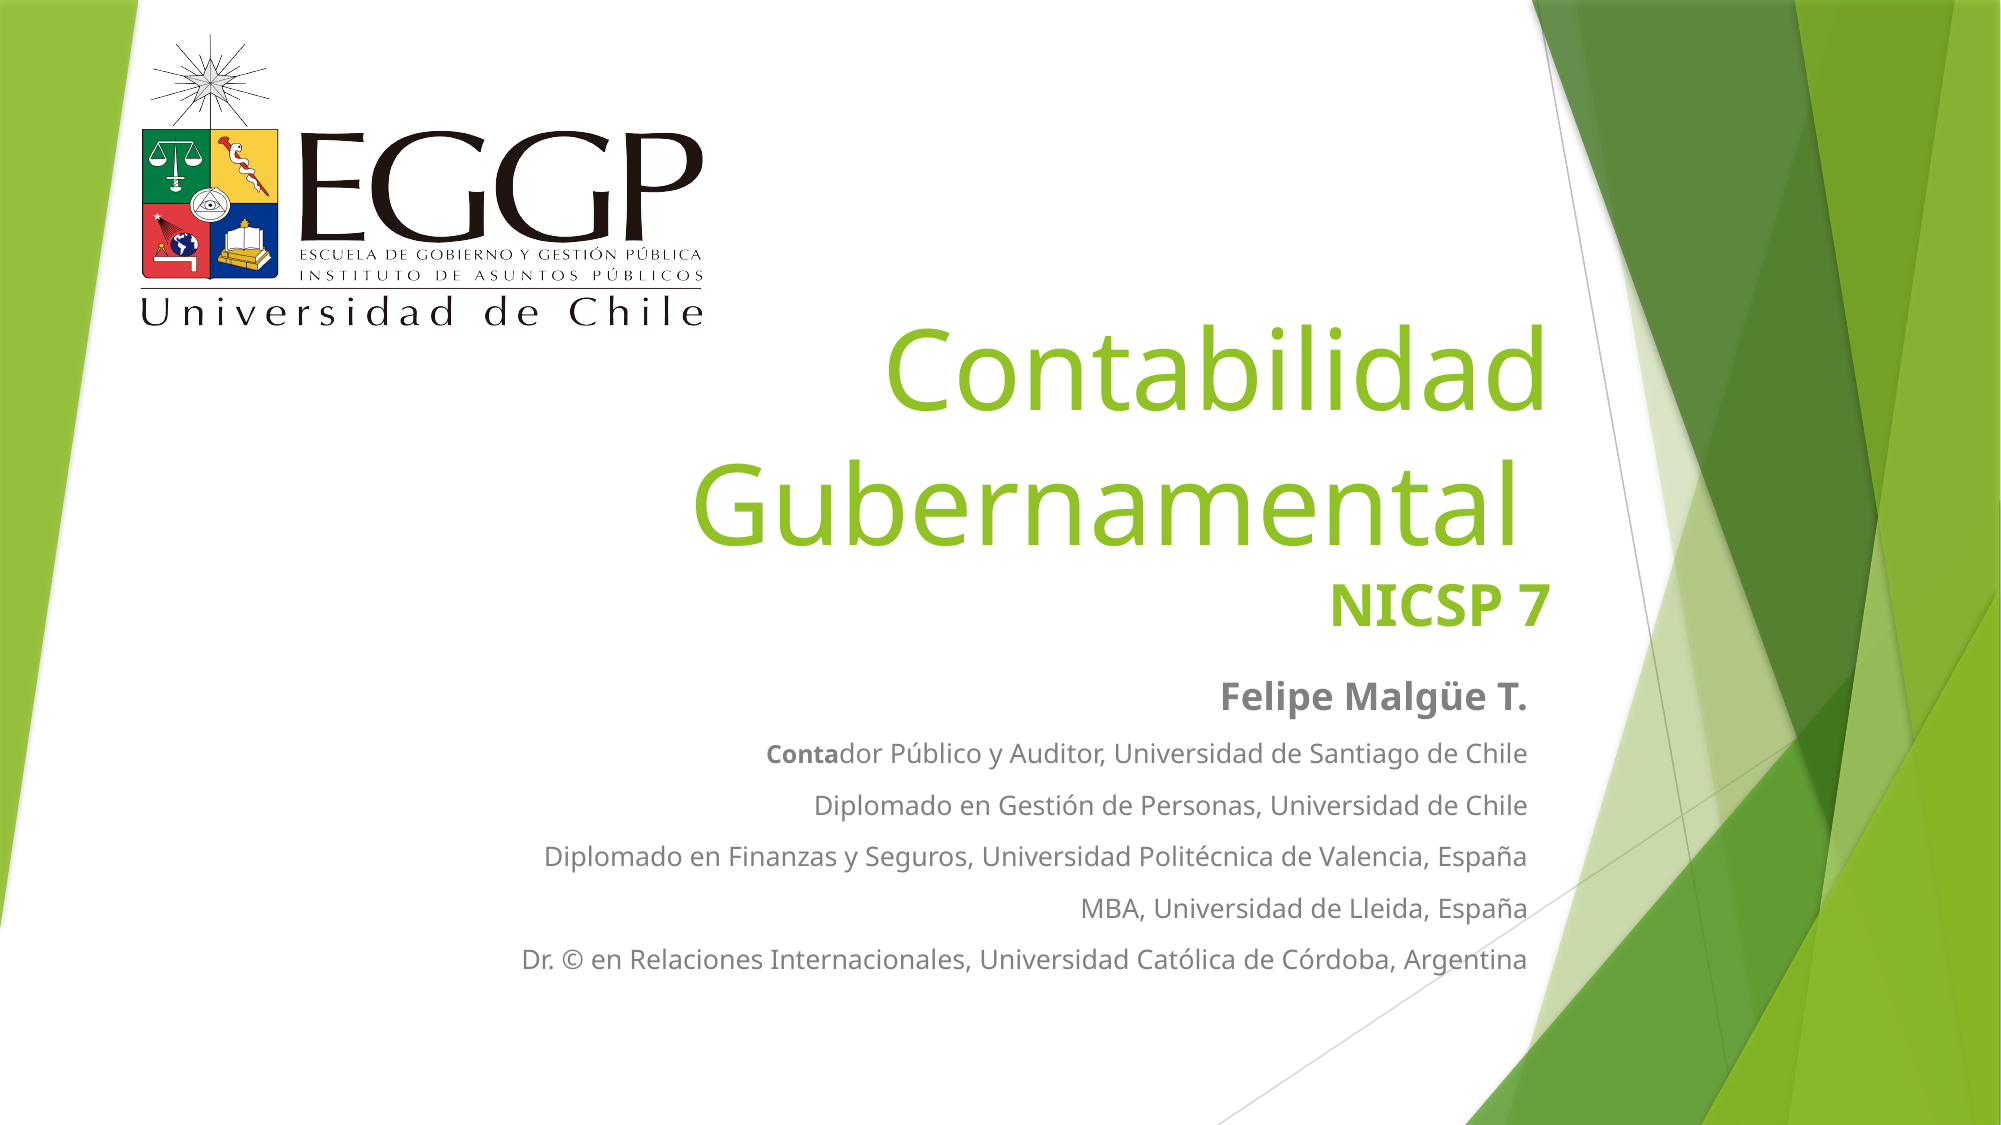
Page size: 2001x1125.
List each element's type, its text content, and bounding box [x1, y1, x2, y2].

title Contabilidad Gubernamental NICSP 7 [397, 582, 1568, 646]
picture [112, 8, 730, 352]
subtitle Felipe Malgüe T. Contador Público y Auditor, Universidad de Santiago de Chile Diplomado en Gestión de Personas, Universidad de Chile Diplomado en Finanzas y Seguros, Universidad Politécnica de Valencia, España MBA, Universidad de Lleida, España Dr. © en Relaciones Internacionales, Universidad Católica de Córdoba, Argentina [247, 664, 1544, 983]
